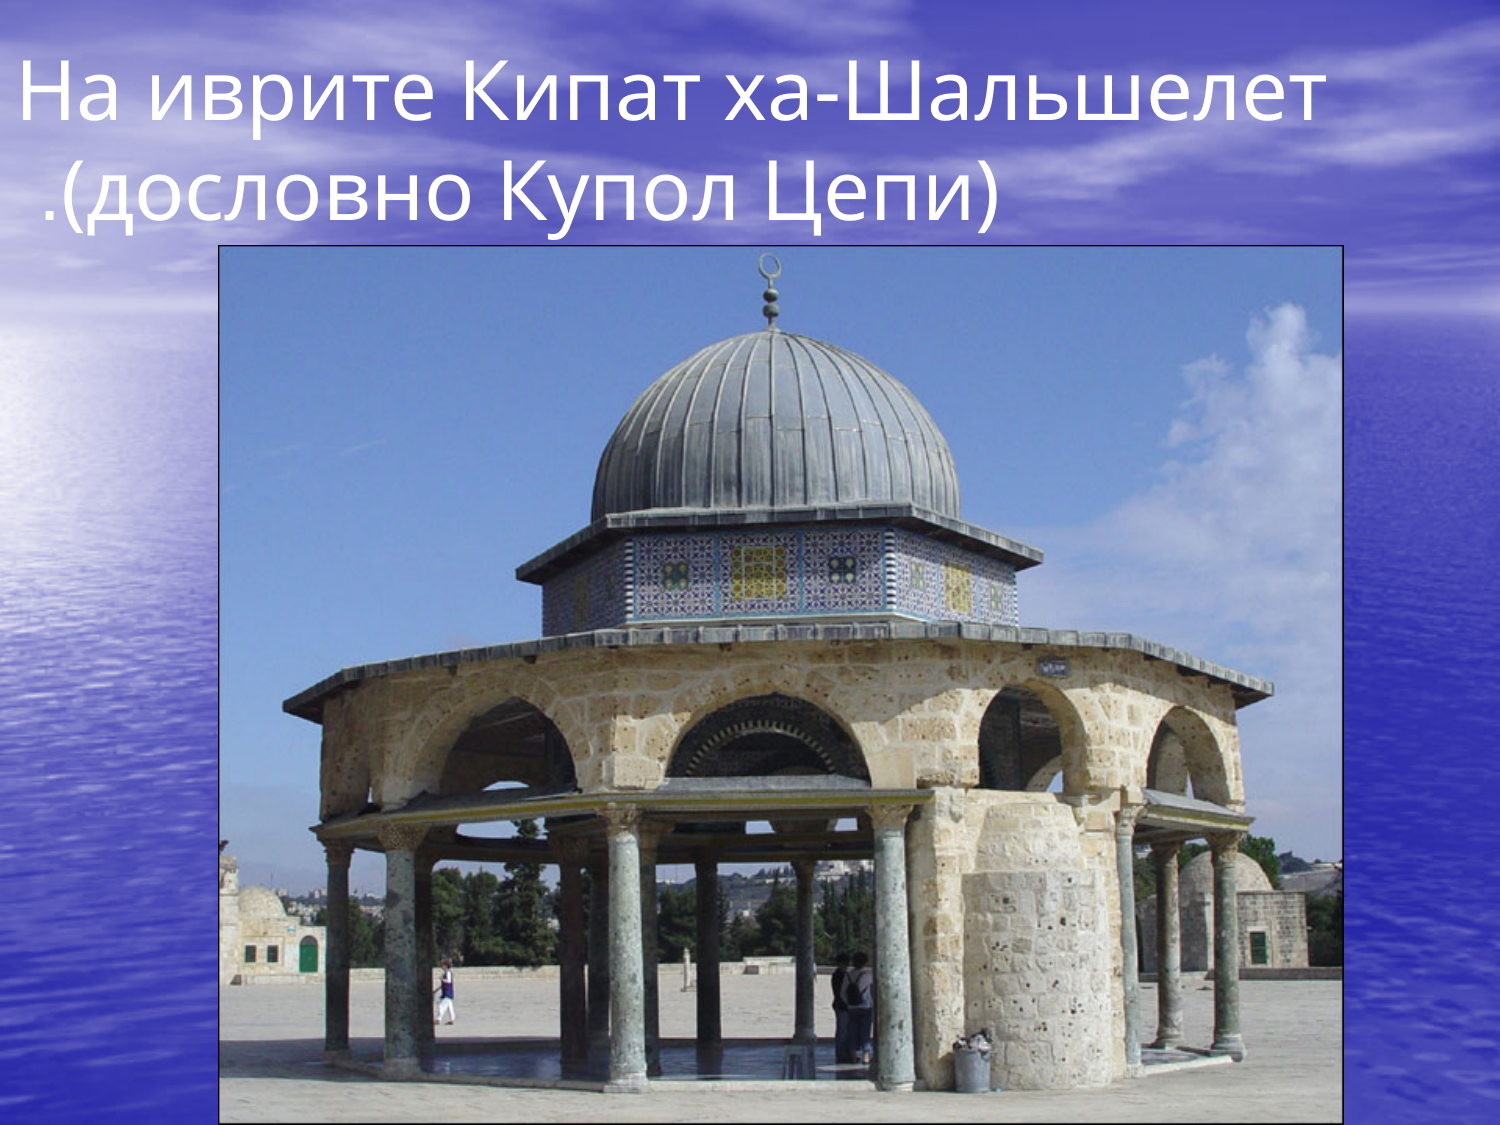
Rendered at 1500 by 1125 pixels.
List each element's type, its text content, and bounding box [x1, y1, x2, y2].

title На иврите Кипат ха-Шальшелет (дословно Купол Цепи). [0, 0, 1351, 276]
picture [218, 244, 1344, 1125]
